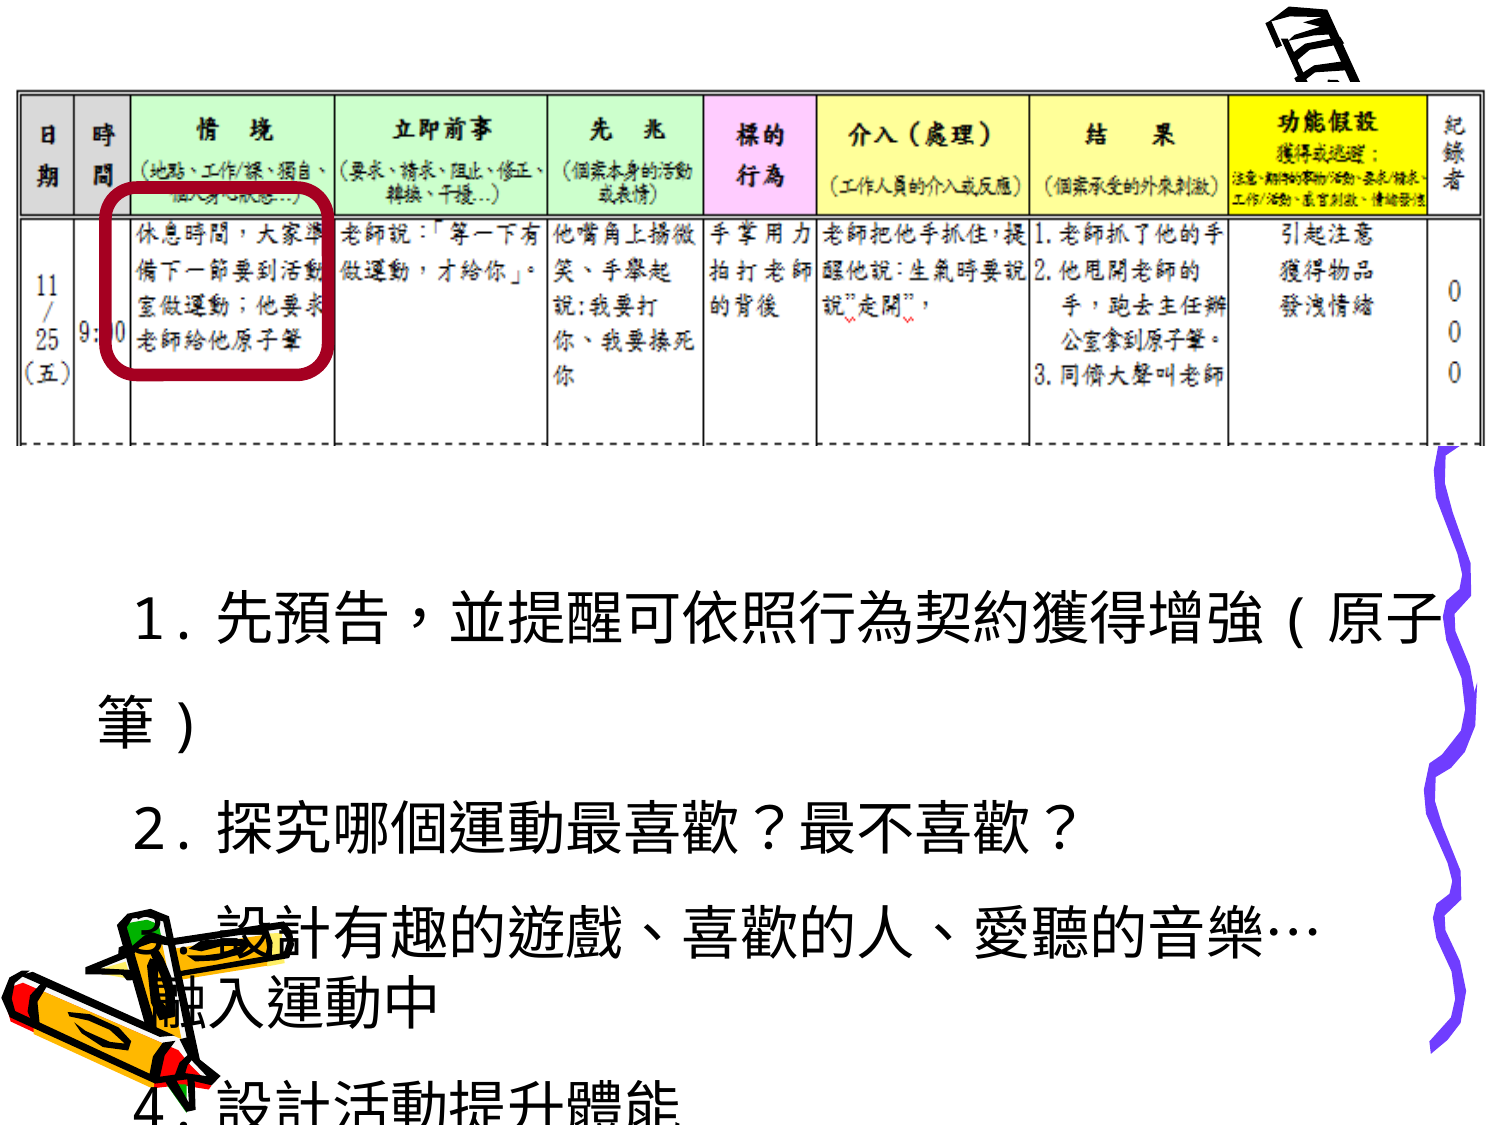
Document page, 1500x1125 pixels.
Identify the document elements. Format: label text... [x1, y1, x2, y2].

text_box 1.先預告，並提醒可依照行為契約獲得增強(原子筆) 2.探究哪個運動最喜歡？最不喜歡？ 3.設計有趣的遊戲、喜歡的人、愛聽的音樂… 融入運動中 4.設計活動提升體能 [82, 538, 1500, 1125]
picture [0, 81, 1500, 446]
